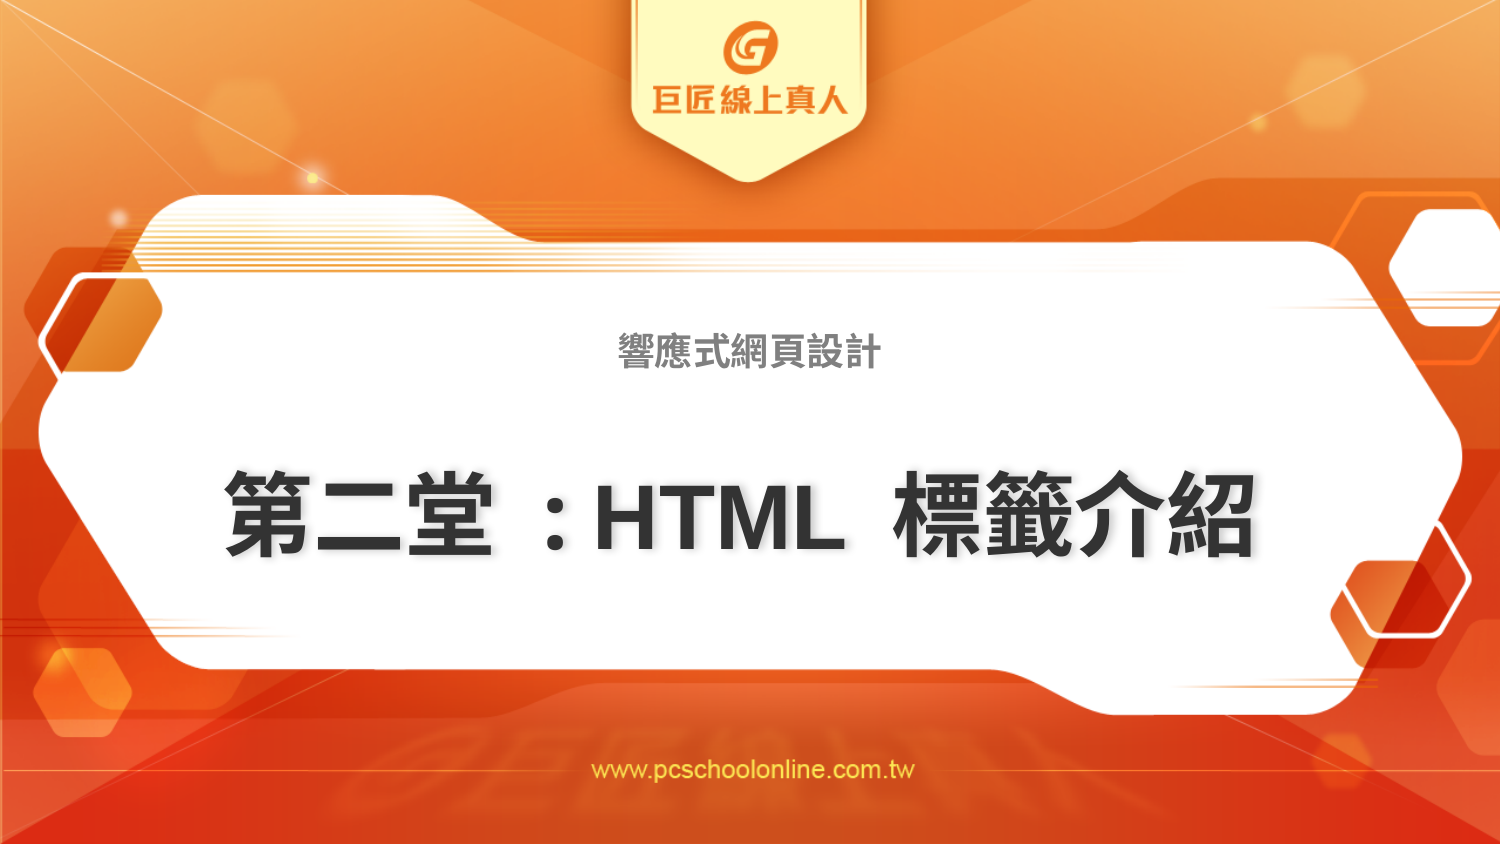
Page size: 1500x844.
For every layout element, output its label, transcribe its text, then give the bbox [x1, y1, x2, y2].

picture [0, 0, 1500, 844]
subtitle 響應式網頁設計 [225, 303, 1275, 385]
title 第二堂 : HTML 標籤介紹 [135, 410, 1345, 583]
